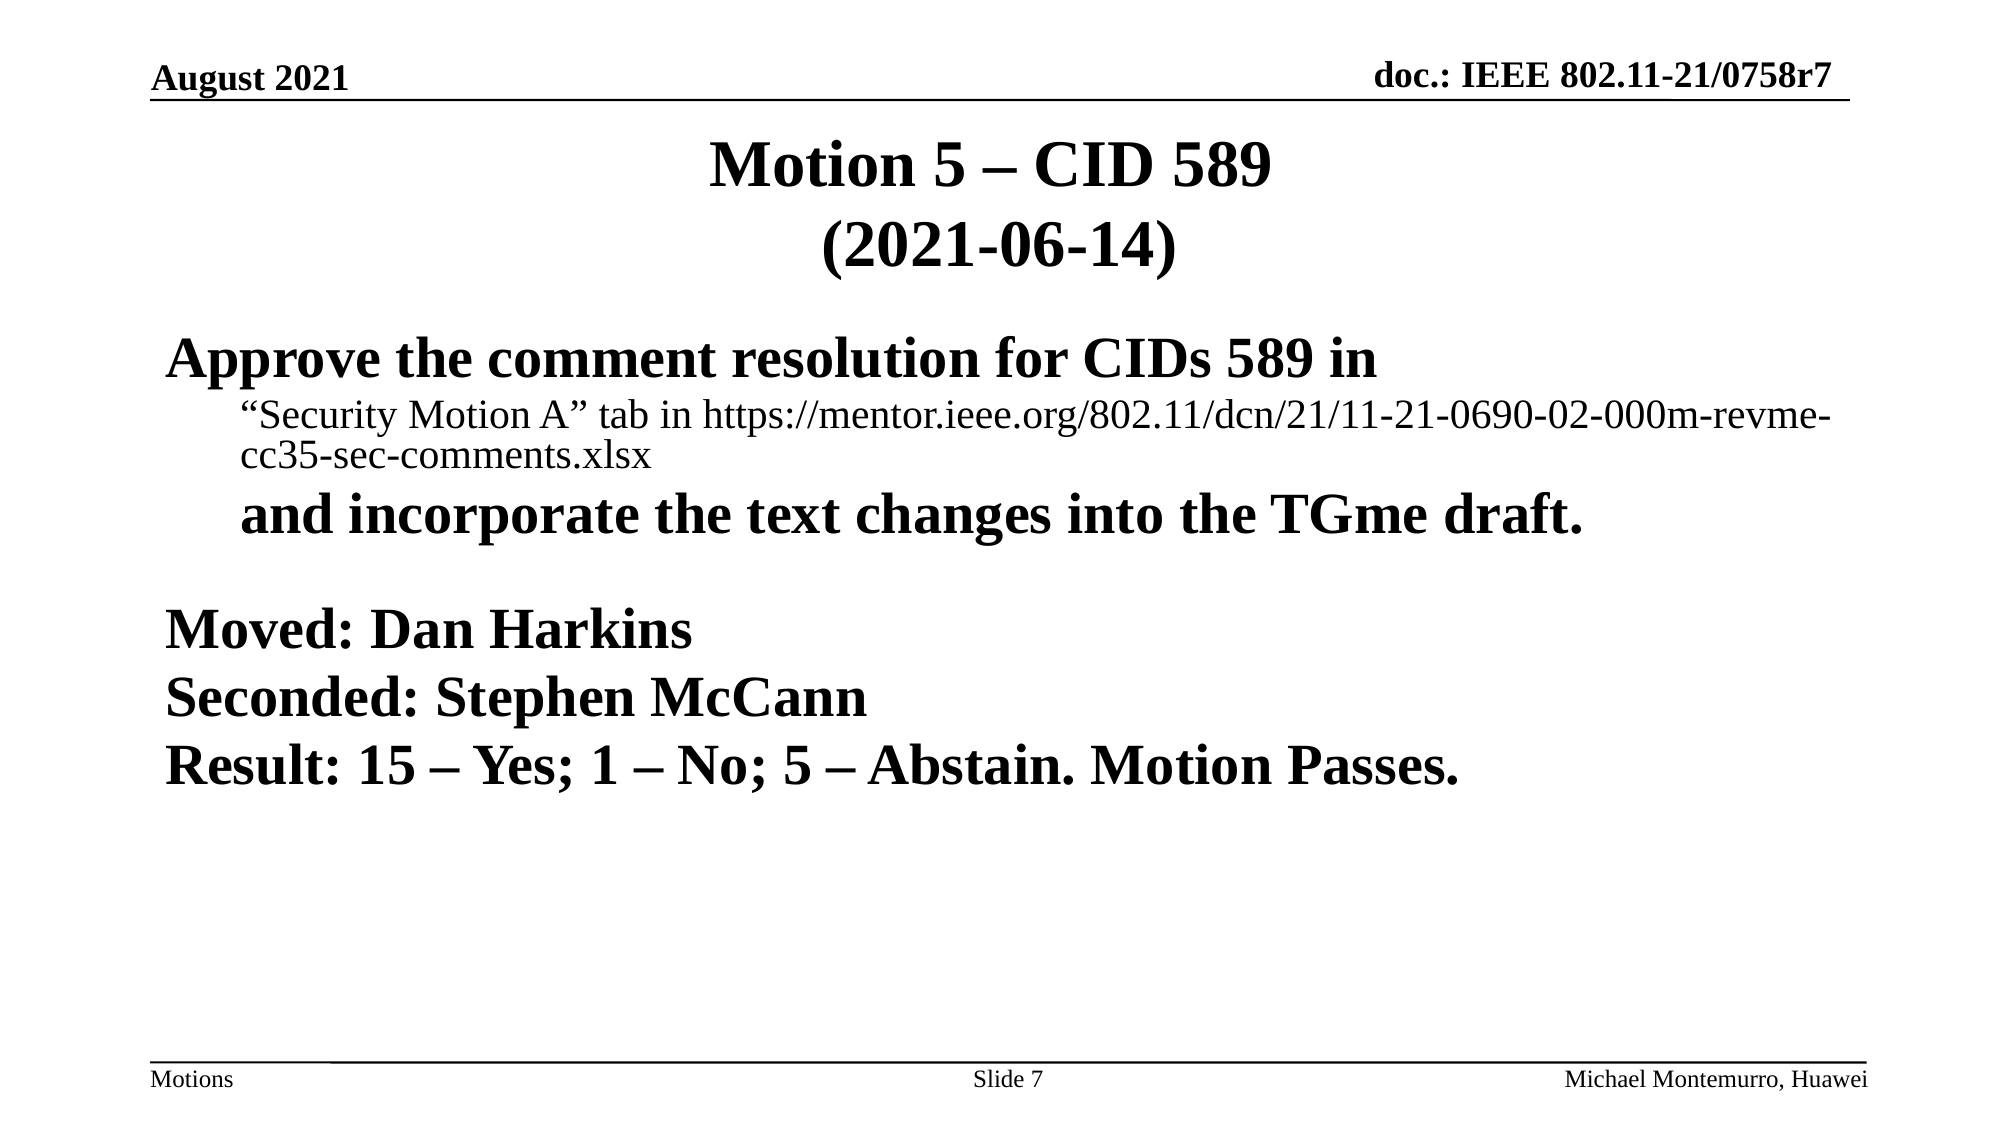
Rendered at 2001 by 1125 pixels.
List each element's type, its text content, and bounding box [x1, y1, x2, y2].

list Approve the comment resolution for CIDs 589 in “Security Motion A” tab in https://mentor.ieee.org/802.11/dcn/21/11-21-0690-02-000m-revme-cc35-sec-comments.xlsx and incorporate the text changes into the TGme draft. Moved: Dan Harkins Seconded: Stephen McCann Result: 15 – Yes; 1 – No; 5 – Abstain. Motion Passes. [150, 324, 1850, 1000]
title Motion 5 – CID 589 (2021-06-14) [150, 112, 1850, 288]
footer Michael Montemurro, Huawei [1266, 1061, 1869, 1093]
slide_number Slide 7 [964, 1061, 1053, 1125]
